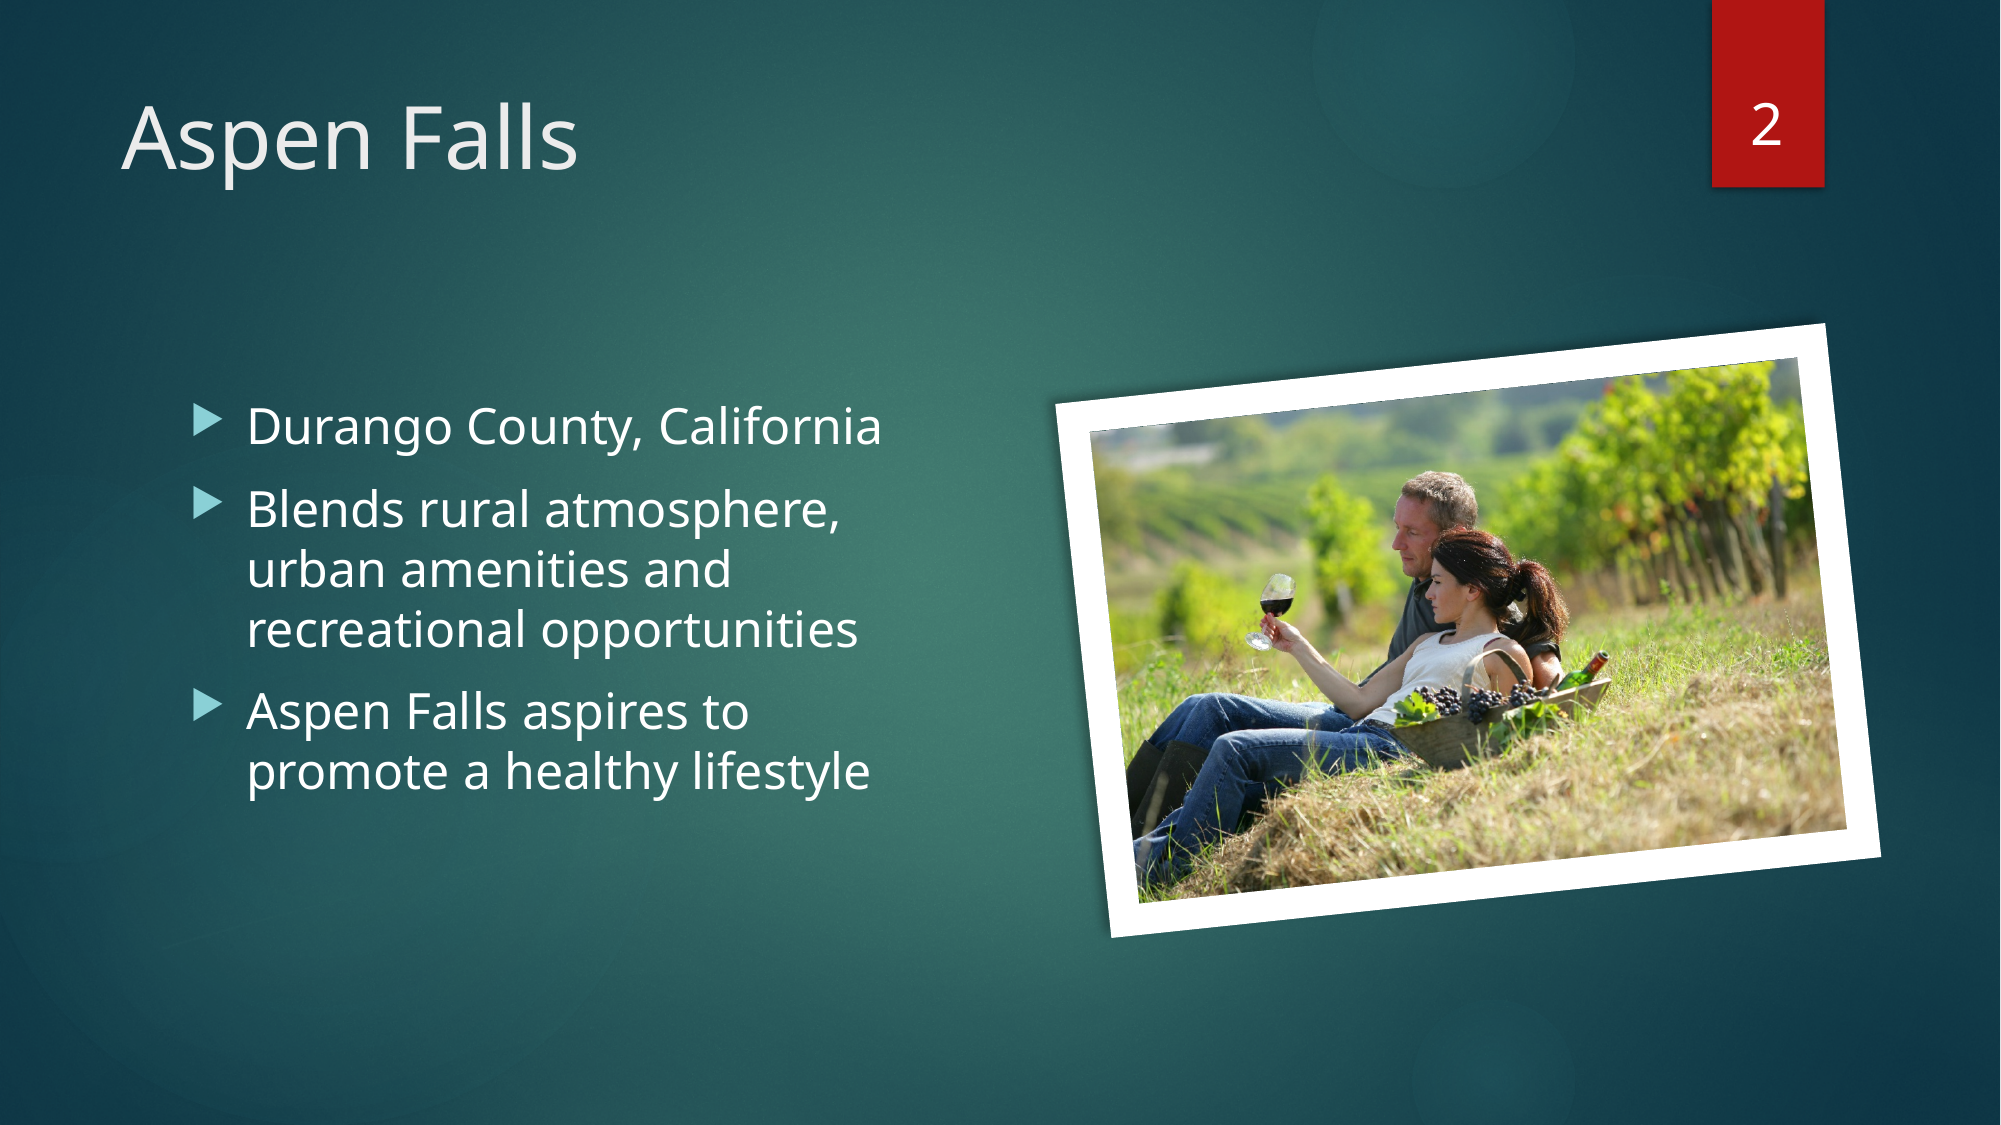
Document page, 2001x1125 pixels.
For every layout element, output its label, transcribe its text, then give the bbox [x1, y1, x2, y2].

picture [1136, 868, 1468, 903]
title Aspen Falls [106, 74, 1649, 304]
picture [1090, 430, 1112, 635]
picture [1825, 630, 1846, 831]
picture [1483, 358, 1800, 392]
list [1112, 392, 1825, 868]
list Durango County, California Blends rural atmosphere, urban amenities and recreational opportunities Aspen Falls aspires to promote a healthy lifestyle [174, 387, 935, 868]
slide_number 2 [1698, 48, 1836, 175]
